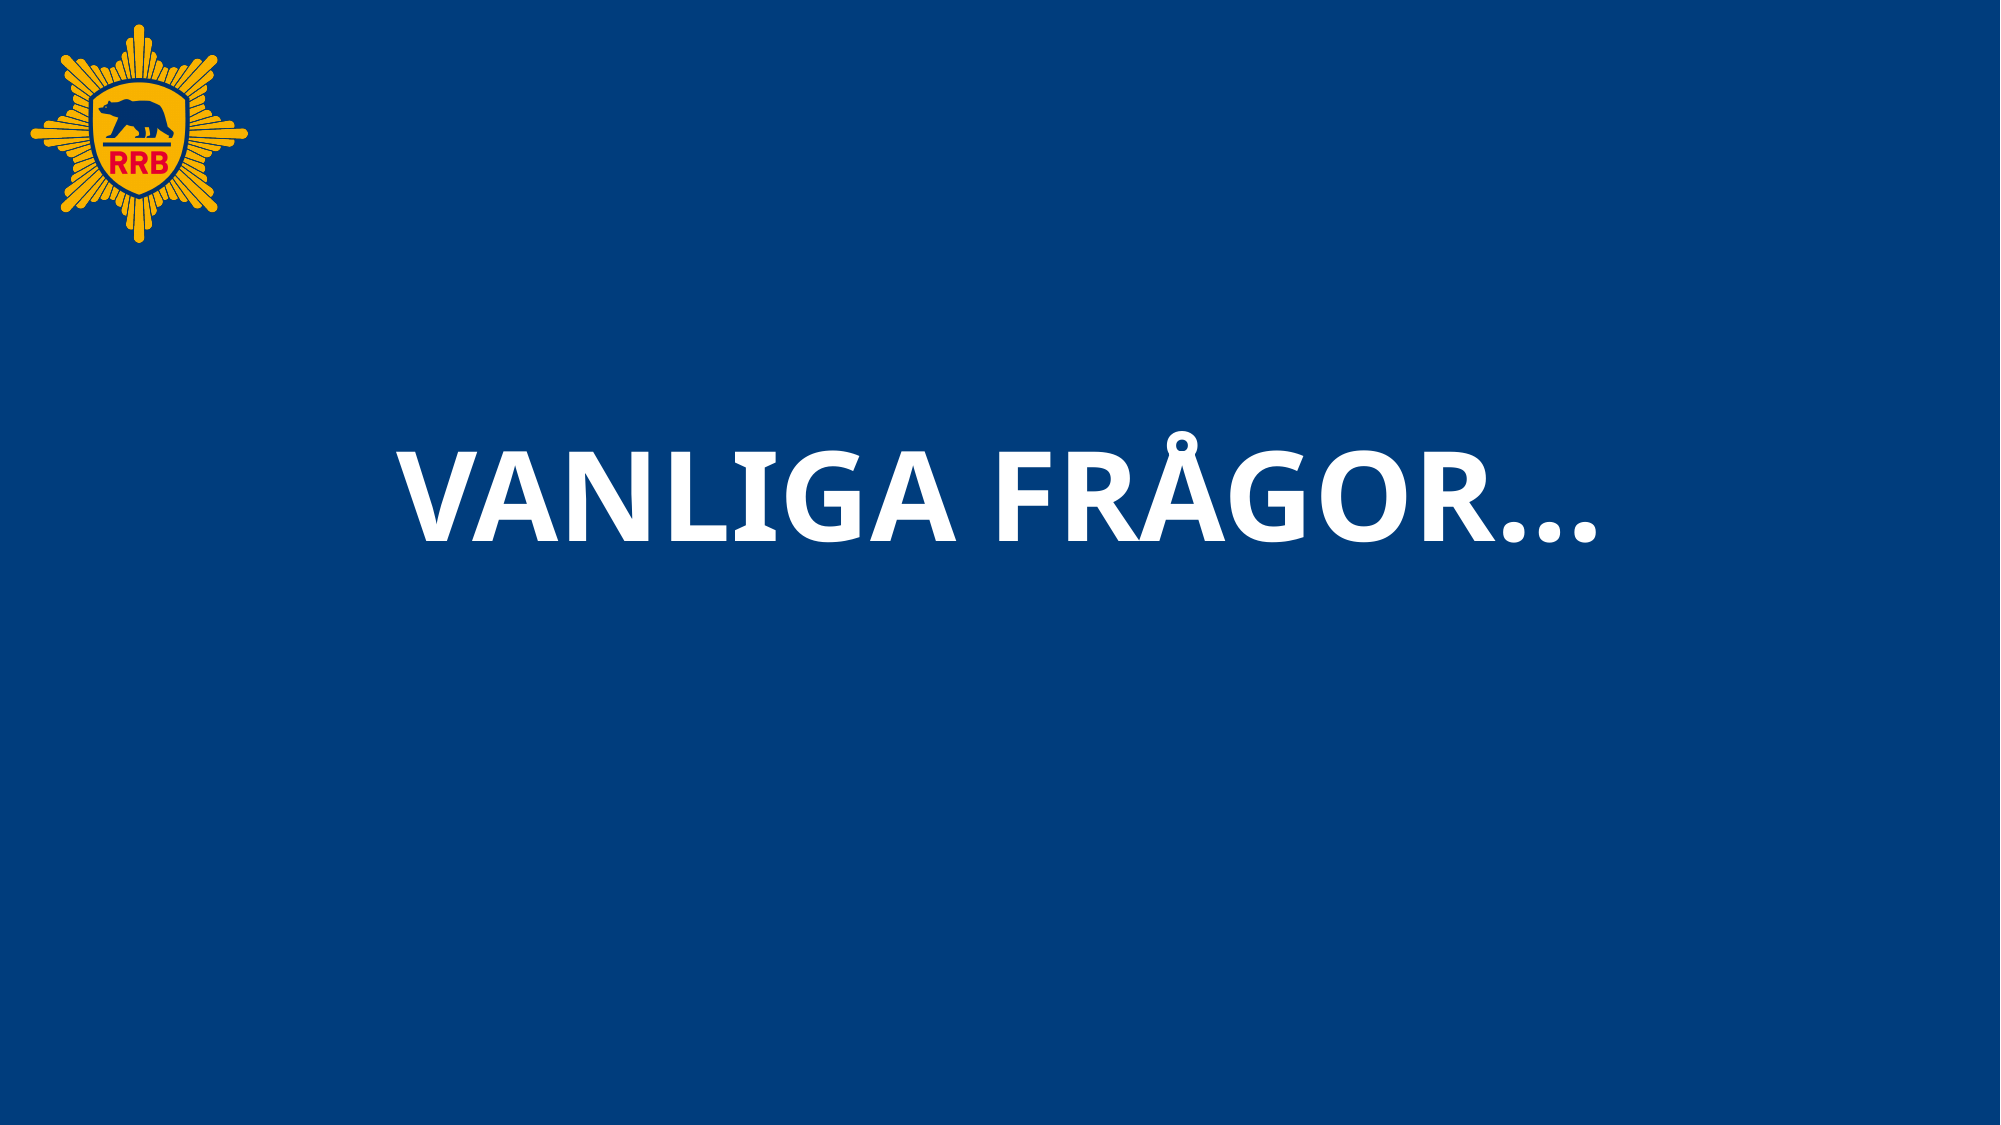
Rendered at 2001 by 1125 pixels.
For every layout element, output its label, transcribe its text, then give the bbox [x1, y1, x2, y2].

title VANLIGA FRÅGOR… [249, 184, 1750, 576]
picture [28, 22, 250, 245]
